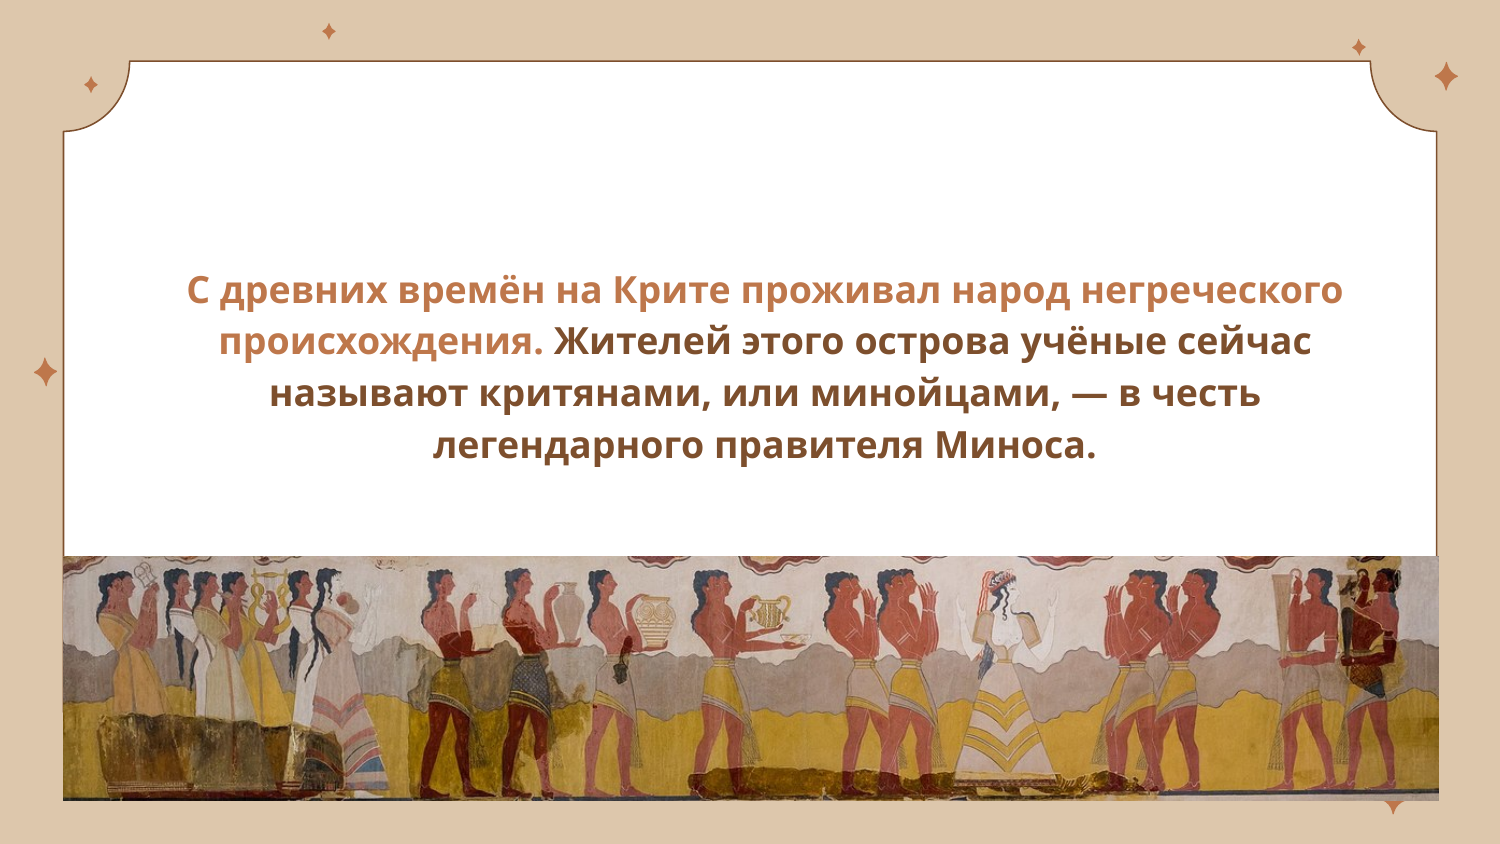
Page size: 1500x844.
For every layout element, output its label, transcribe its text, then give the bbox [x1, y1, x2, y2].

subtitle С древних времён на Крите проживал народ негреческого происхождения. Жителей этого острова учёные сейчас называют критянами, или минойцами, — в честь легендарного правителя Миноса. [130, 244, 1401, 332]
picture [63, 555, 1439, 801]
